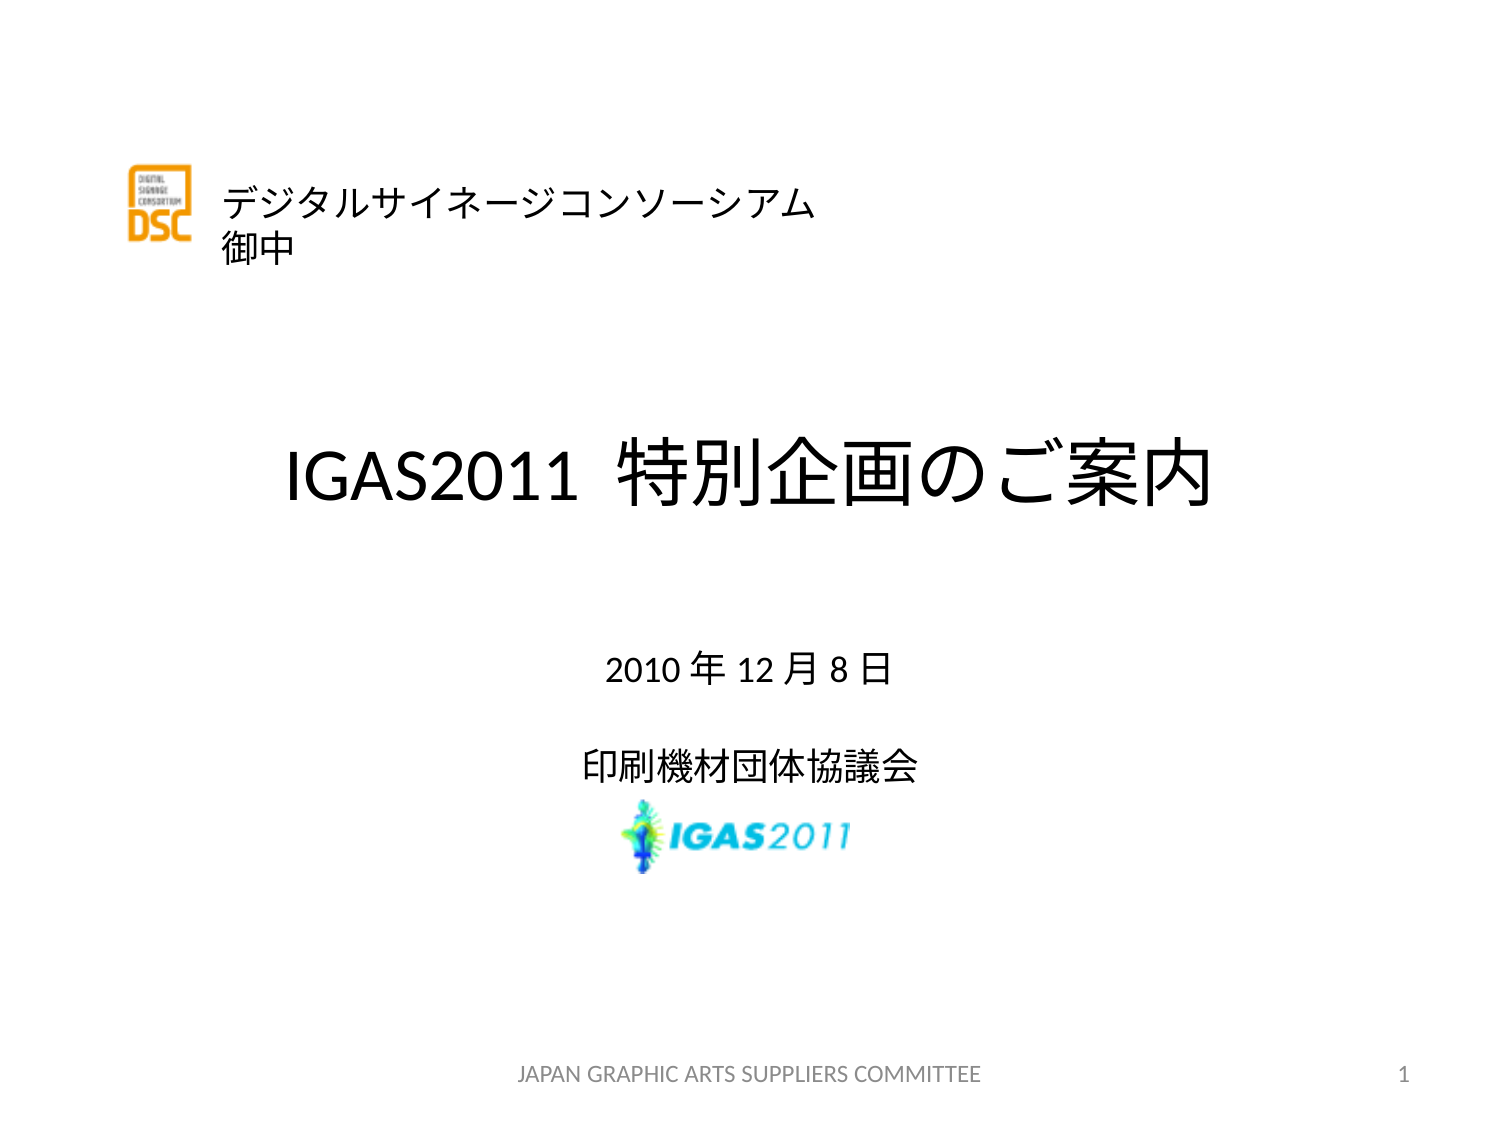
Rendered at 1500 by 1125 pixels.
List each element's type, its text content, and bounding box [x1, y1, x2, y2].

title IGAS2011 特別企画のご案内 [112, 349, 1388, 591]
slide_number 1 [1222, 1042, 1425, 1103]
picture [111, 148, 210, 258]
footer JAPAN GRAPHIC ARTS SUPPLIERS COMMITTEE [395, 1042, 1105, 1103]
picture [619, 798, 850, 874]
subtitle 2010年12月8日 印刷機材団体協議会 [225, 637, 1275, 925]
text_box デジタルサイネージコンソーシアム 御中 [206, 172, 892, 323]
